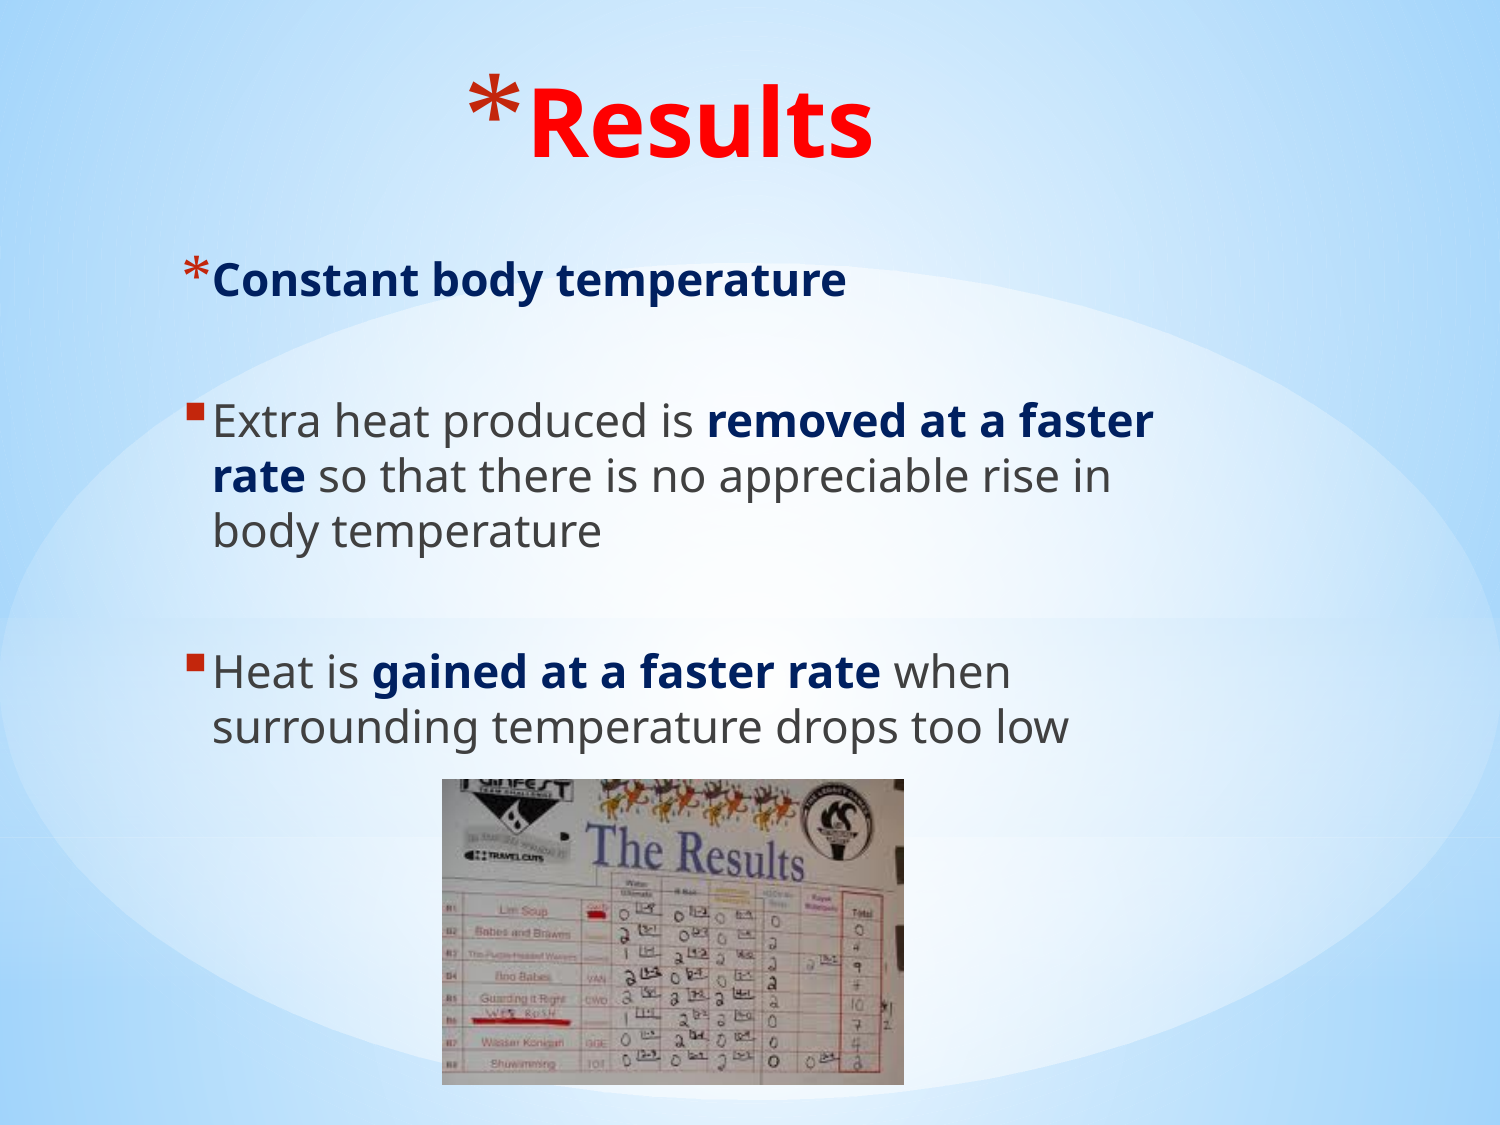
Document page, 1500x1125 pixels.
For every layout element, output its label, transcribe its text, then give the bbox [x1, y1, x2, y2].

list Constant body temperature Extra heat produced is removed at a faster rate so that there is no appreciable rise in body temperature Heat is gained at a faster rate when surrounding temperature drops too low [159, 243, 1210, 814]
title Results [135, 54, 1205, 243]
picture [442, 778, 904, 1085]
